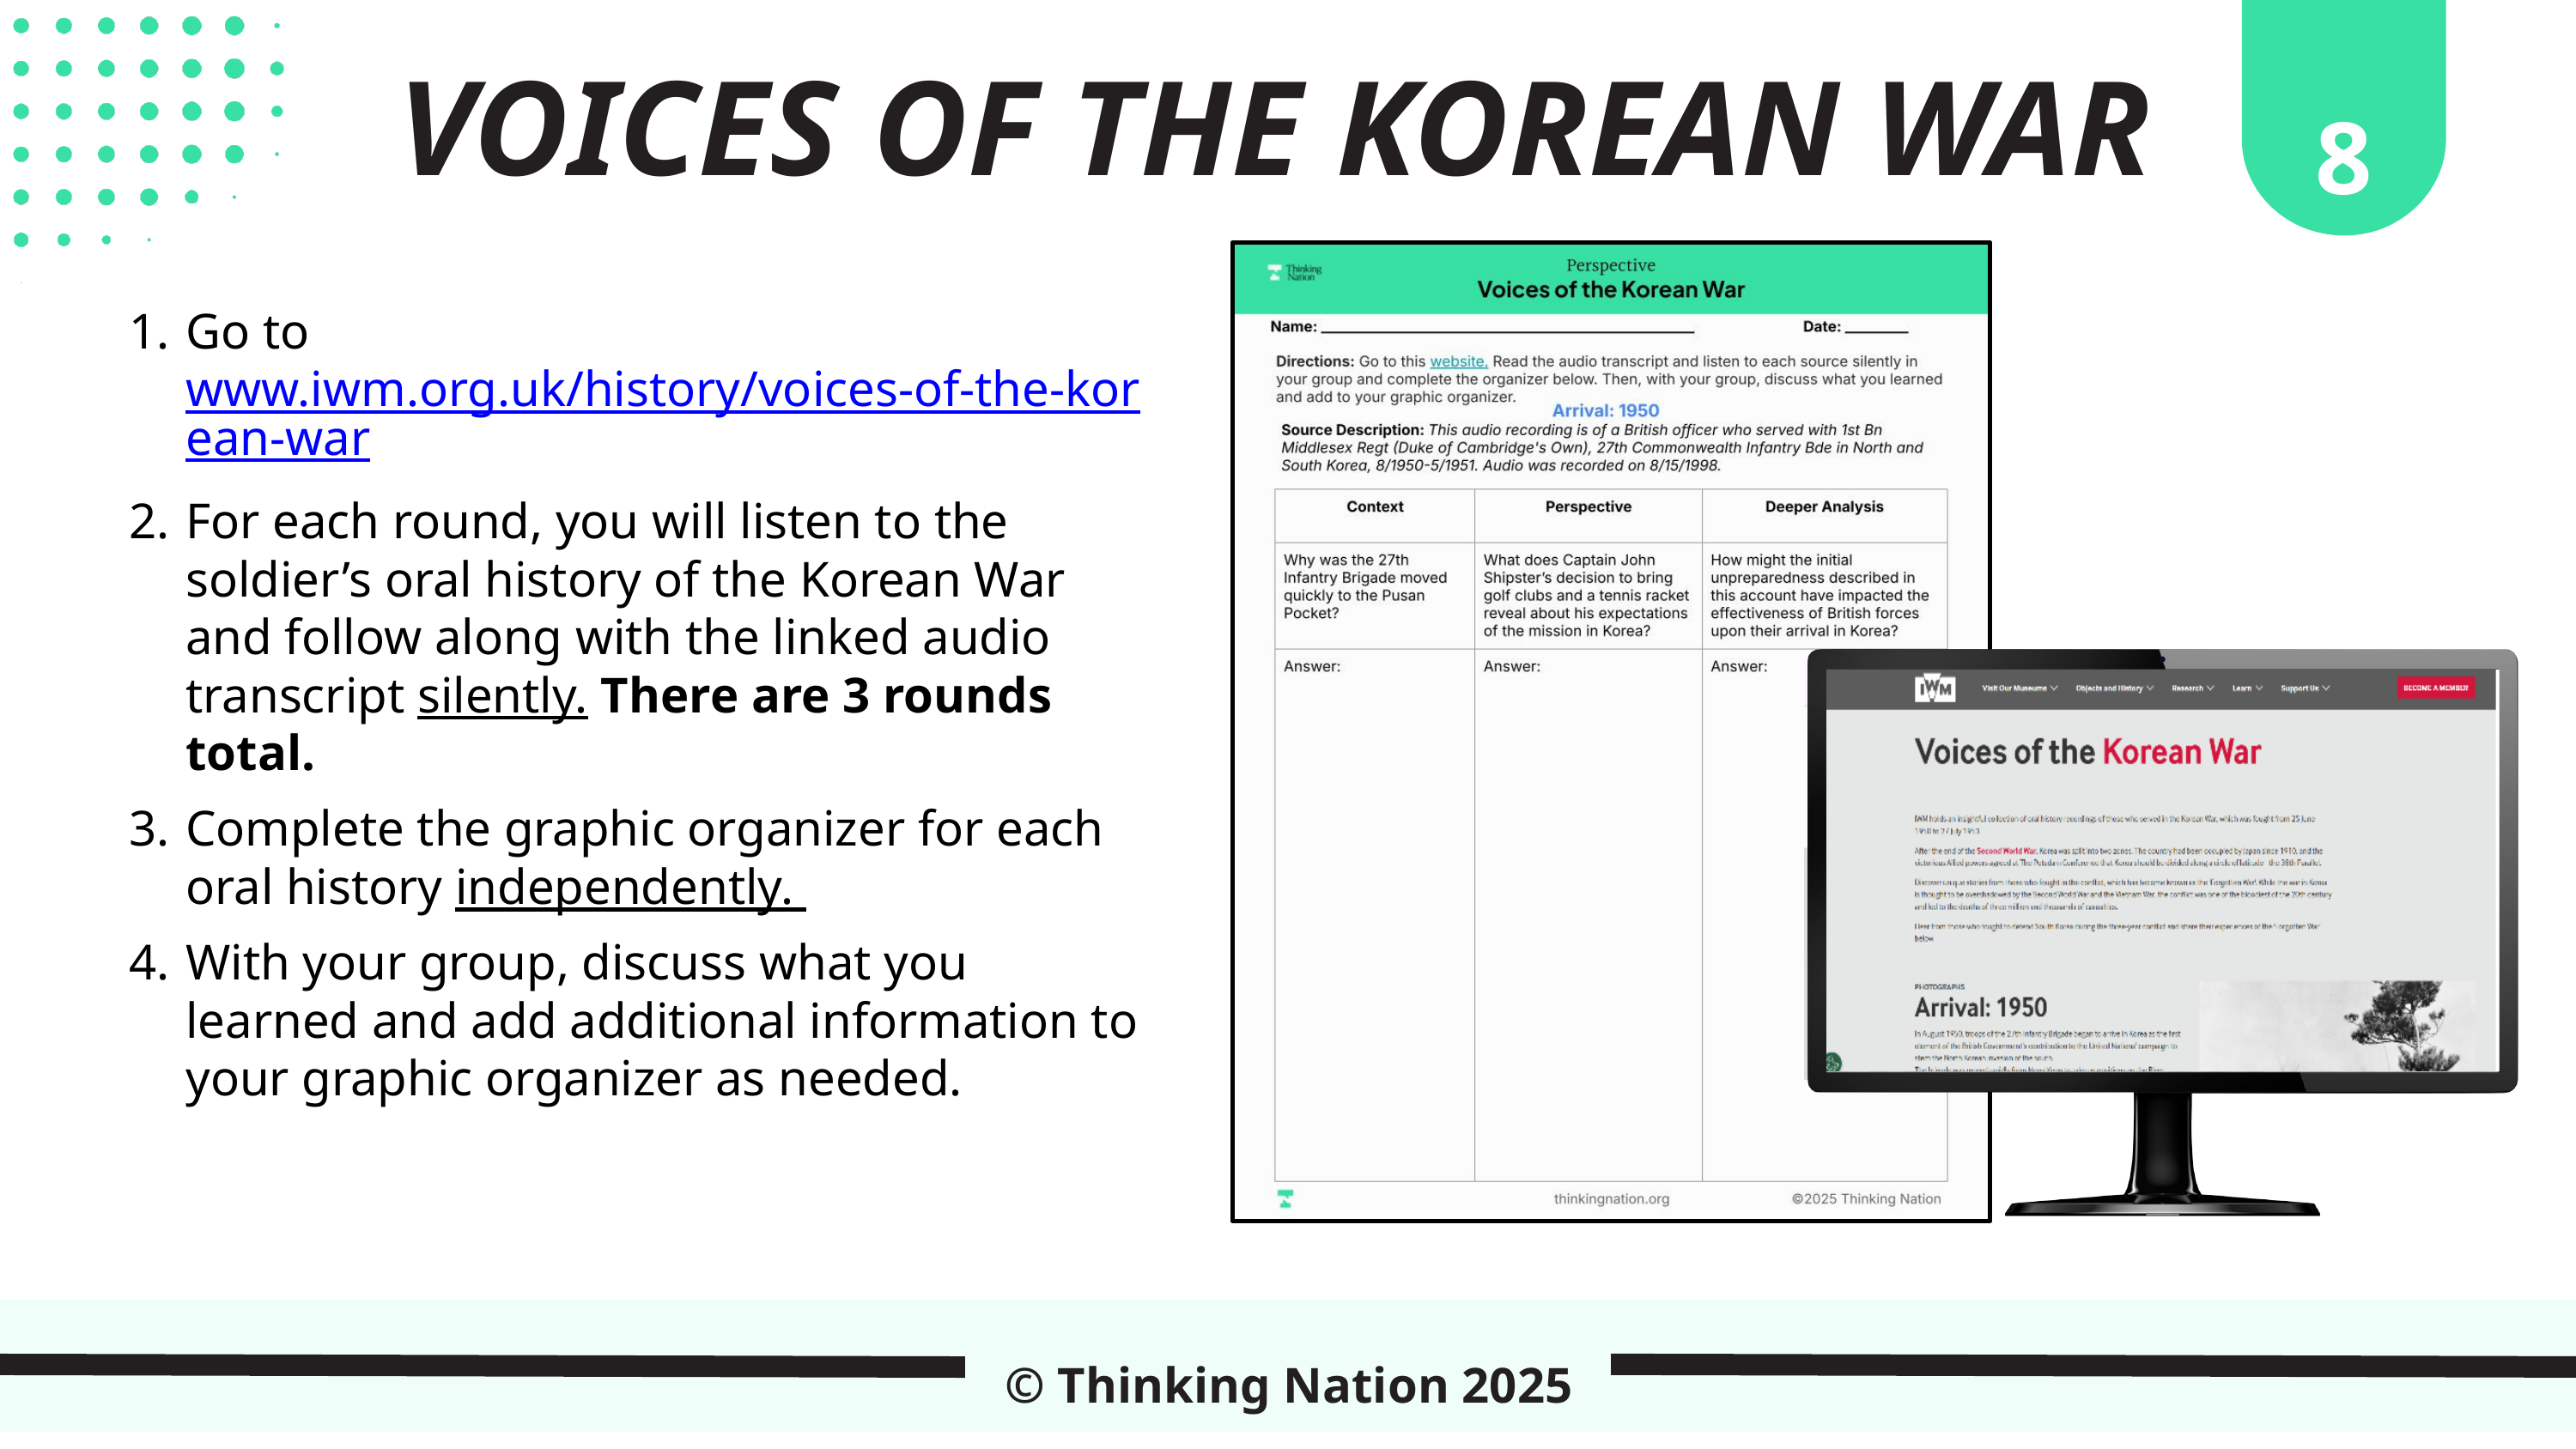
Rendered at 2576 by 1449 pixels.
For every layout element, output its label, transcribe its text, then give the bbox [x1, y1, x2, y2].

picture [1234, 244, 2556, 1254]
text_box [0, 0, 284, 286]
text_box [0, 1299, 2576, 1433]
text_box VOICES OF THE KOREAN WAR [256, 45, 2229, 203]
text_box Go to www.iwm.org.uk/history/voices-of-the-korean-war For each round, you will listen to the soldier’s oral history of the Korean War and follow along with the linked audio transcript silently. There are 3 rounds total. Complete the graphic organizer for each oral history independently. With your group, discuss what you learned and add additional information to your graphic organizer as needed. [108, 287, 1153, 1279]
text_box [2233, 0, 2455, 236]
